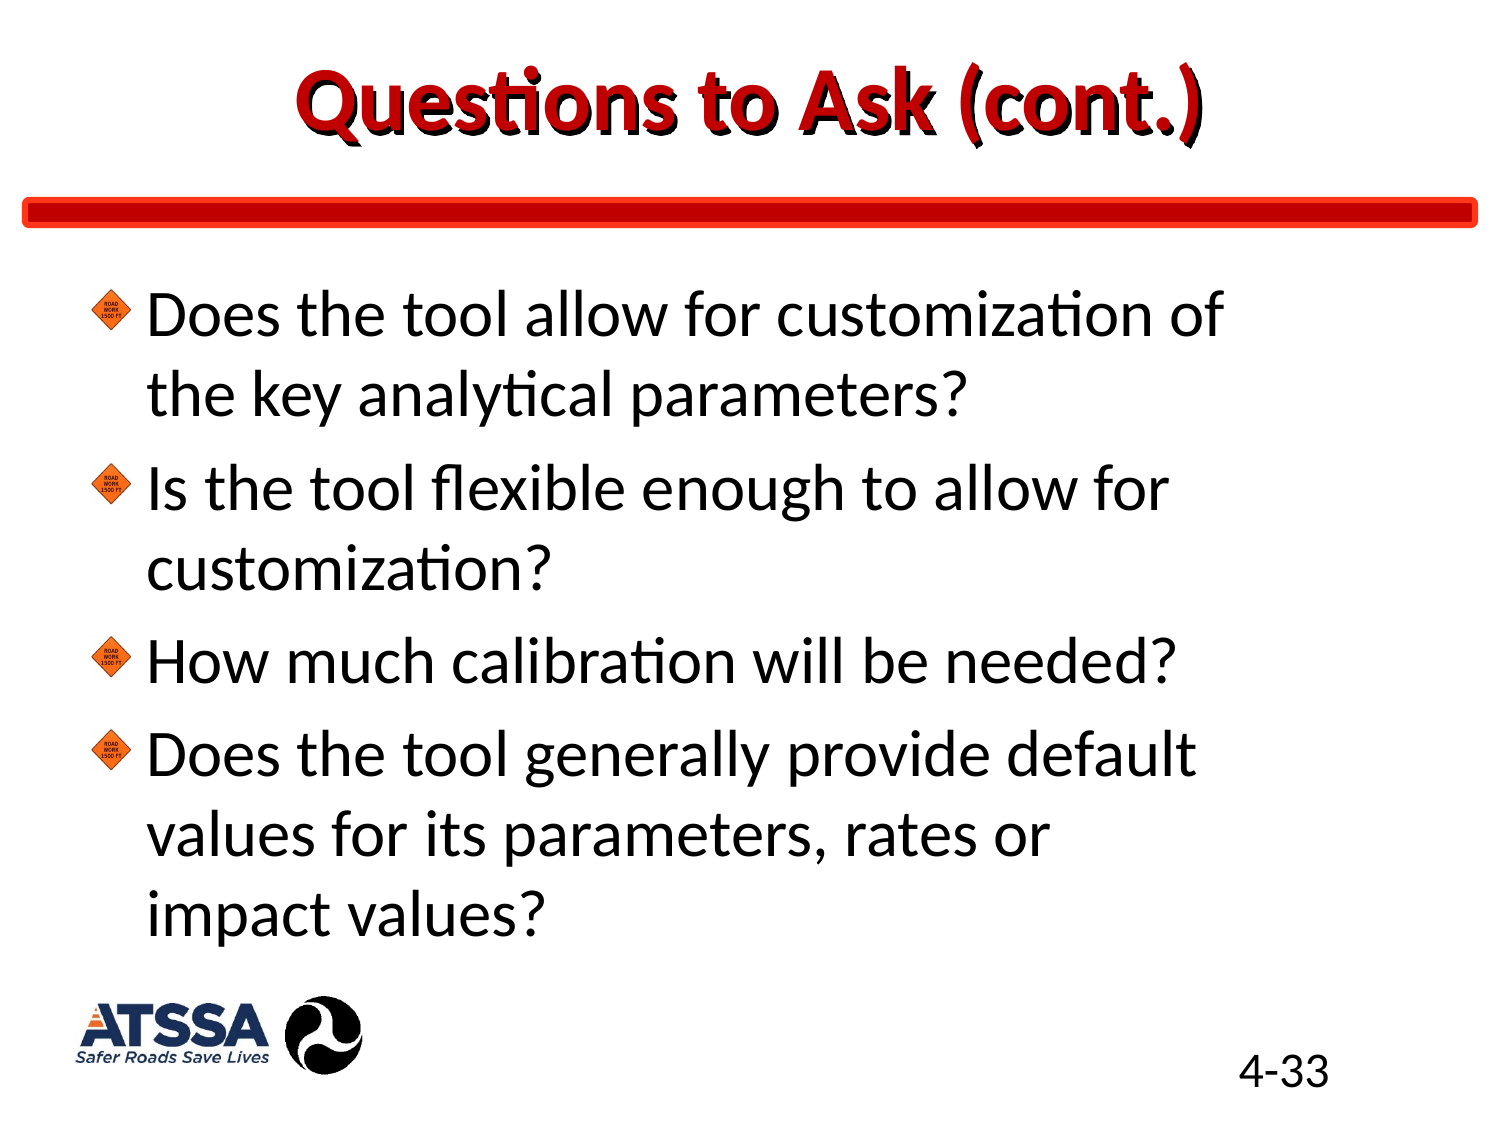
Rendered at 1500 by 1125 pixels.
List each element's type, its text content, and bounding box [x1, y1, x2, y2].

picture [90, 635, 132, 678]
picture [90, 728, 132, 771]
picture [90, 462, 132, 505]
title Questions to Ask (cont.) [0, 0, 1500, 188]
picture [90, 288, 132, 331]
picture [276, 989, 370, 1077]
picture [75, 1003, 269, 1063]
list Does the tool allow for customization of the key analytical parameters? Is the tool flexible enough to allow for customization? How much calibration will be needed? Does the tool generally provide default values for its parameters, rates or impact values? [74, 262, 1251, 988]
